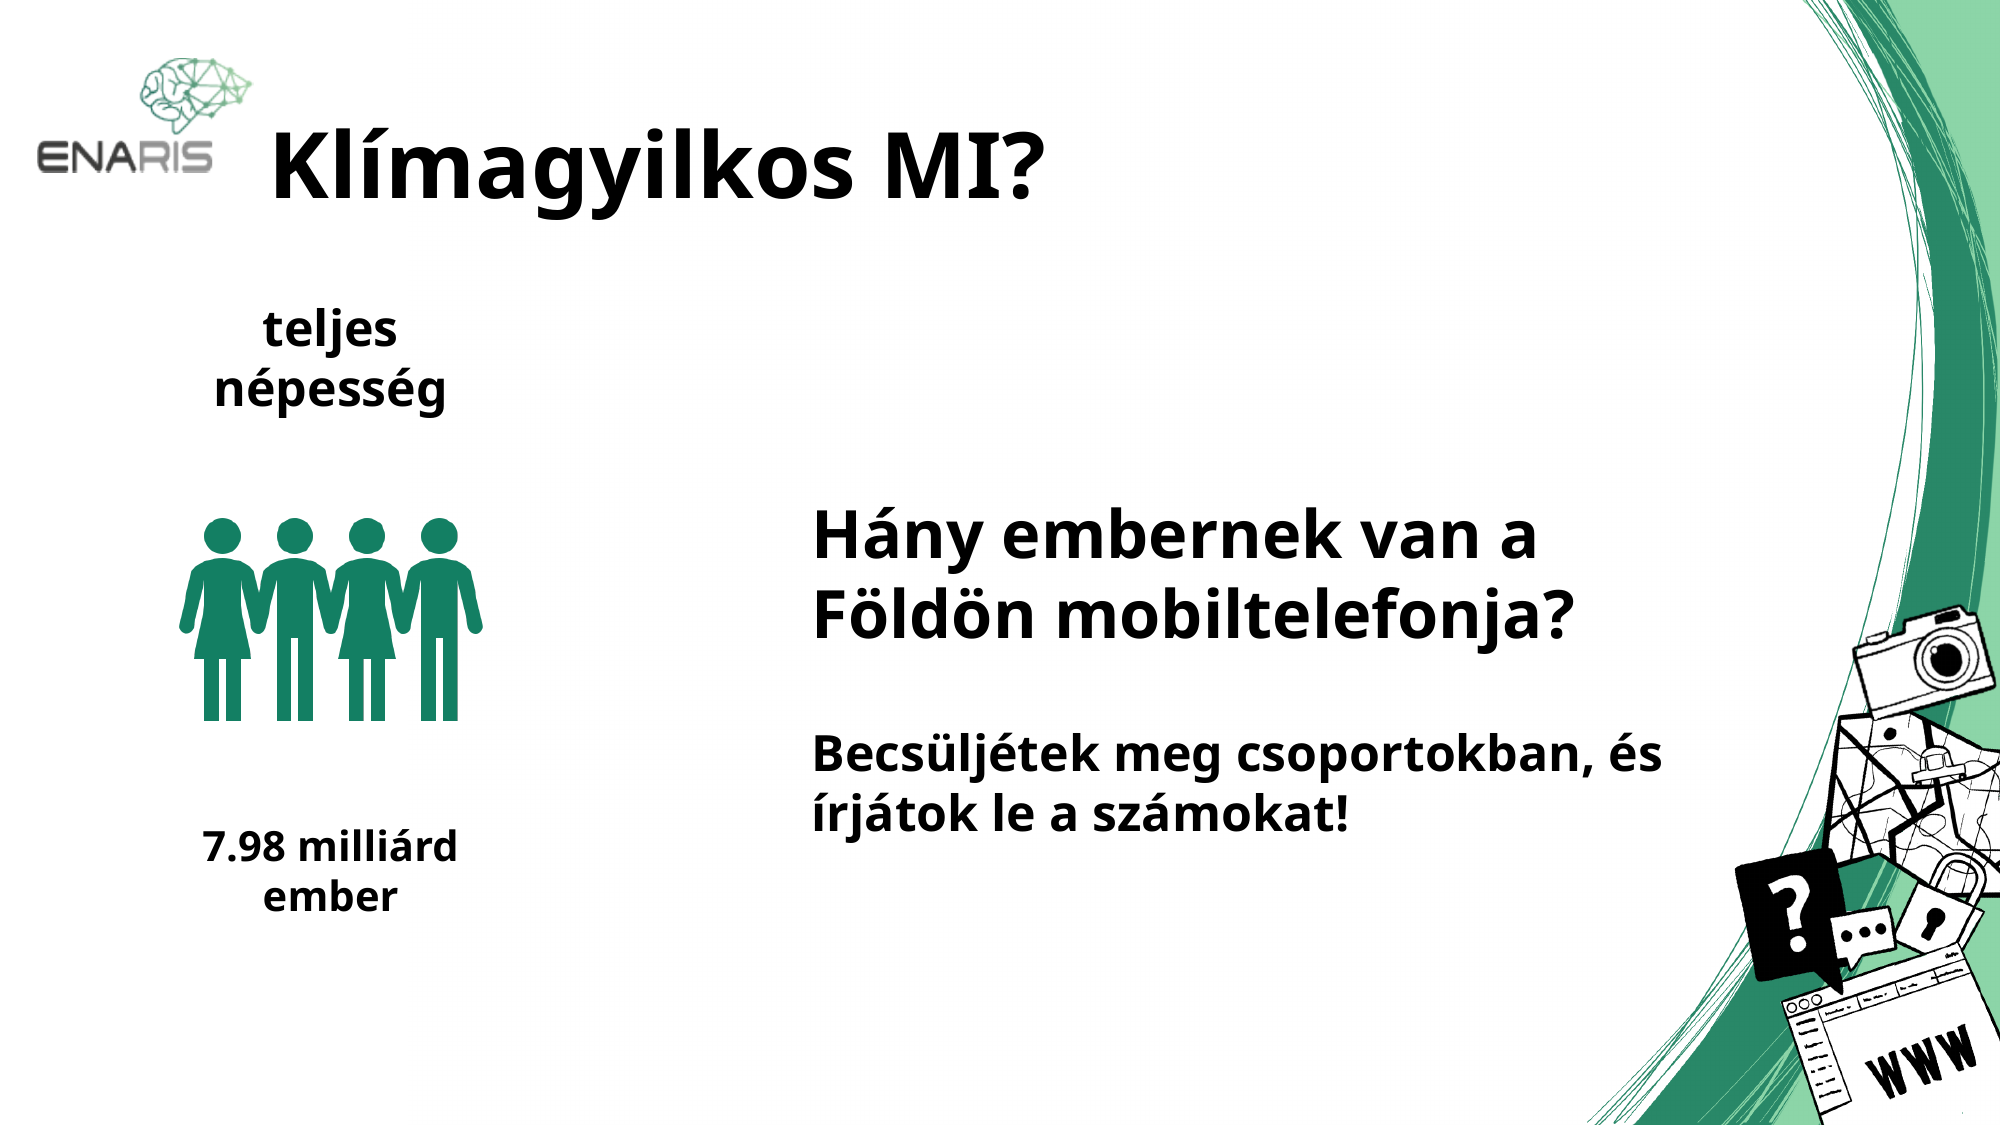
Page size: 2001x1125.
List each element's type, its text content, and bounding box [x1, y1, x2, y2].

text_box teljes népesség [124, 289, 537, 424]
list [157, 445, 504, 793]
picture [408, 0, 2000, 1125]
picture [37, 58, 254, 173]
text_box 7.98 milliárd ember [157, 812, 504, 928]
title Klímagyilkos MI? [253, 59, 1863, 278]
text_box Hány embernek van a Földön mobiltelefonja? Becsüljétek meg csoportokban, és írjátok le a számokat! [796, 484, 1723, 850]
